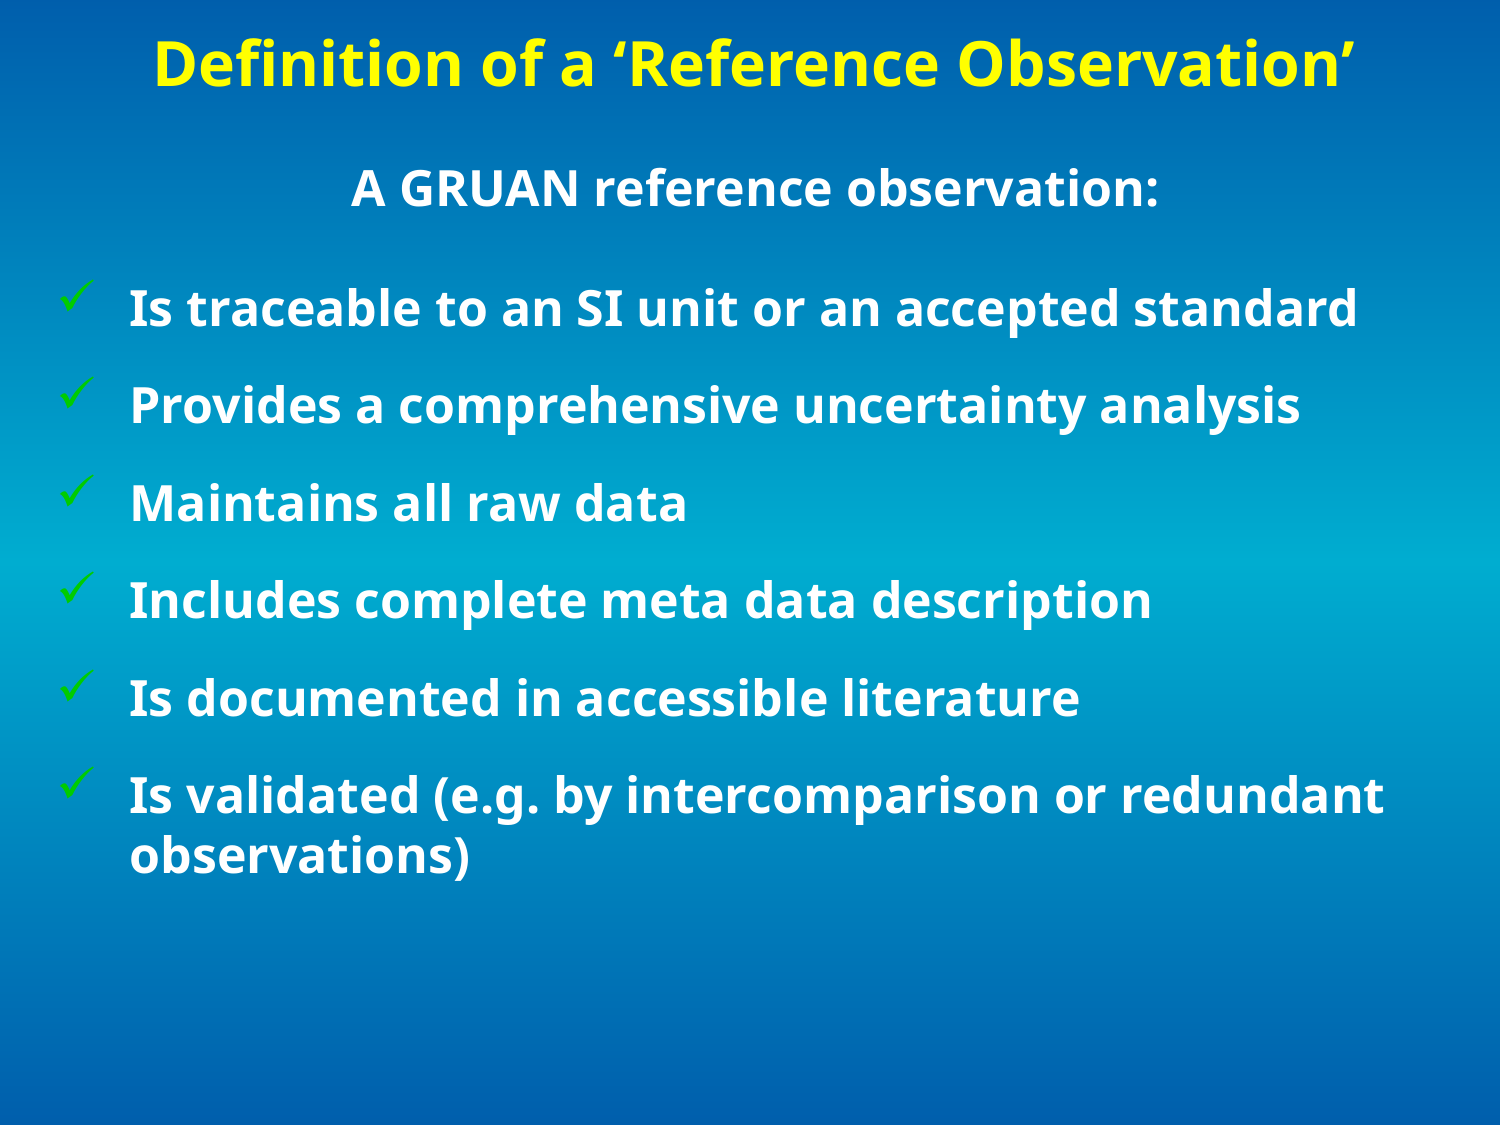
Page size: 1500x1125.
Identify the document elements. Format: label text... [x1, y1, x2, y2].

text_box A GRUAN reference observation: Is traceable to an SI unit or an accepted standard Provides a comprehensive uncertainty analysis Maintains all raw data Includes complete meta data description Is documented in accessible literature Is validated (e.g. by intercomparison or redundant observations) [41, 149, 1471, 979]
text_box Definition of a ‘Reference Observation’ [57, 16, 1451, 106]
